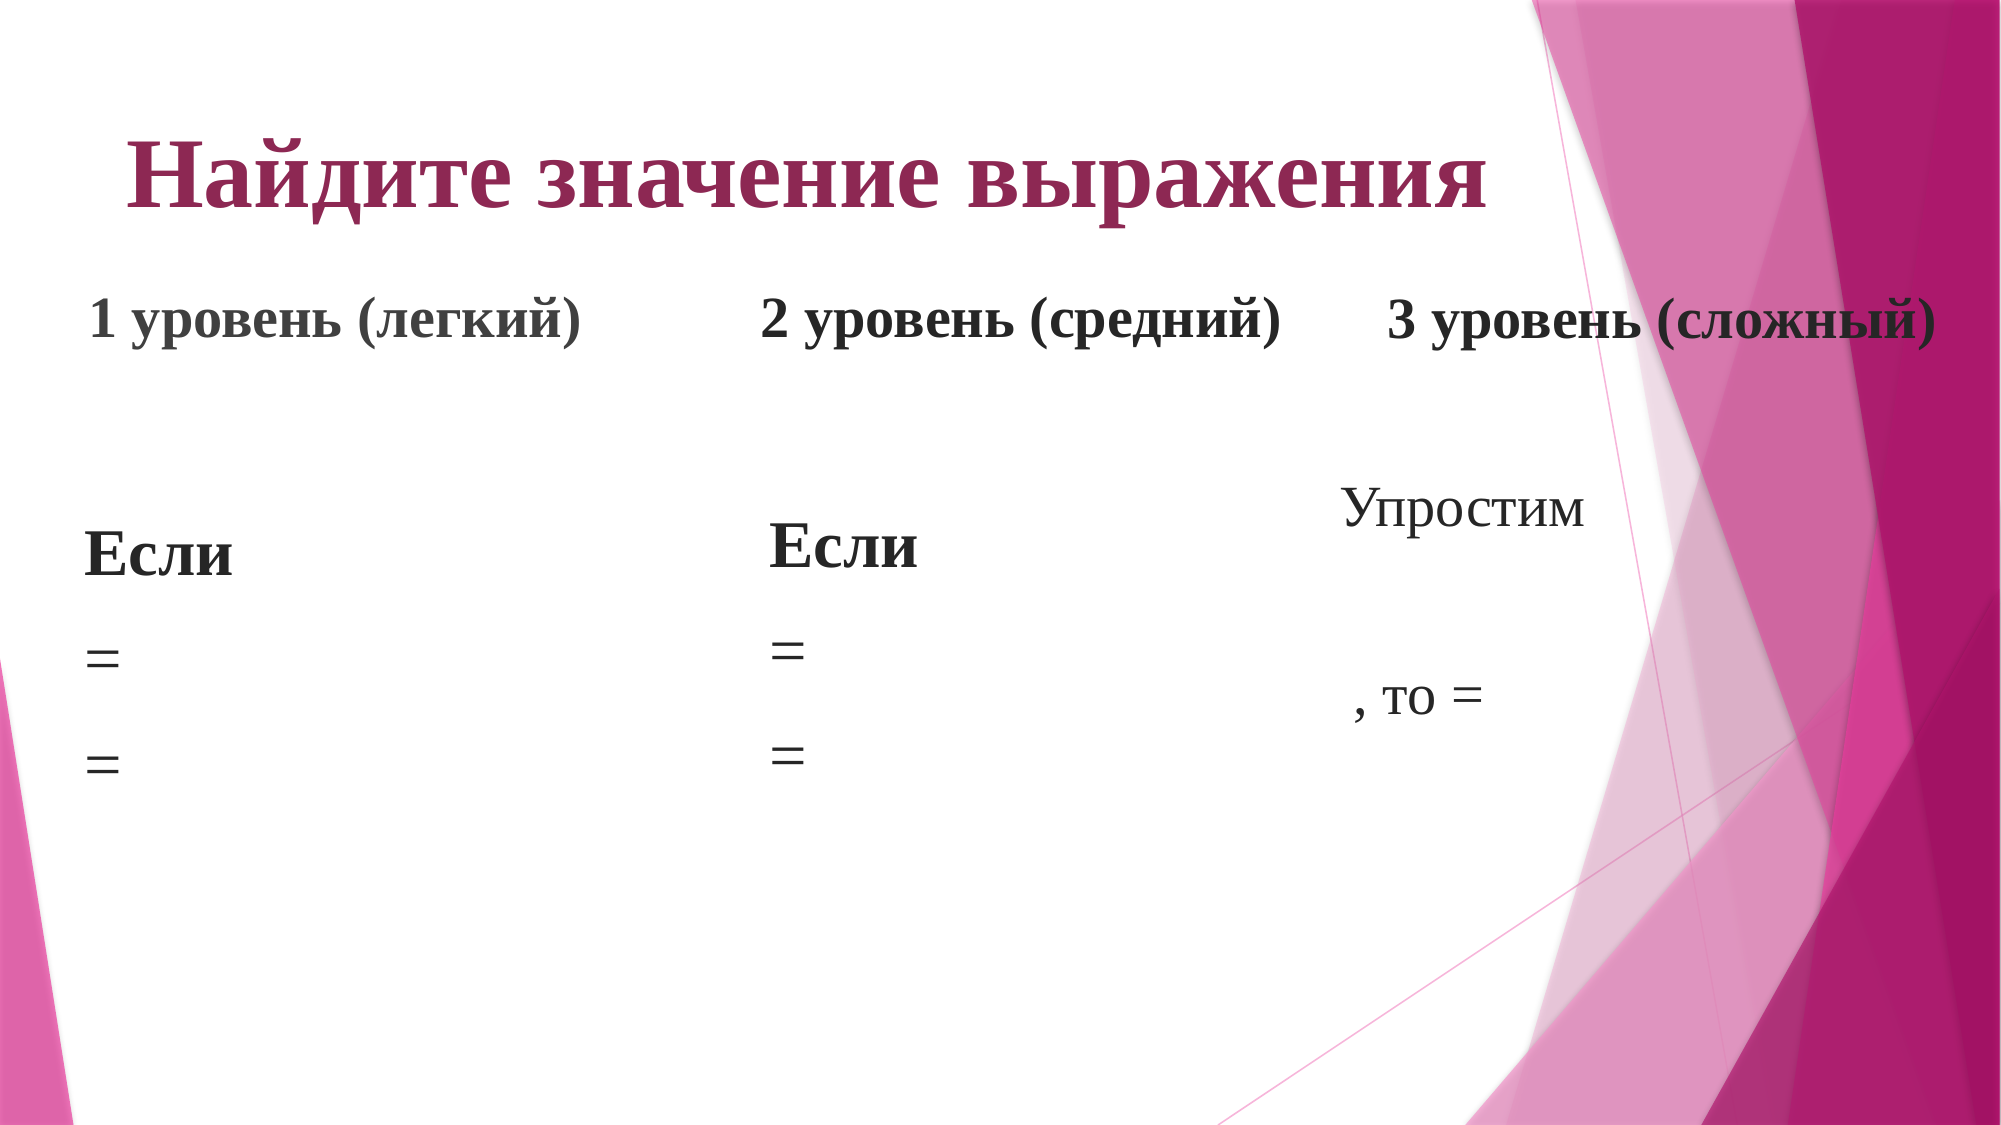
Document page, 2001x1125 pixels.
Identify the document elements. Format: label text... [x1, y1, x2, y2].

title Найдите значение выражения [111, 99, 1522, 317]
text_box [1317, 618, 1838, 1125]
